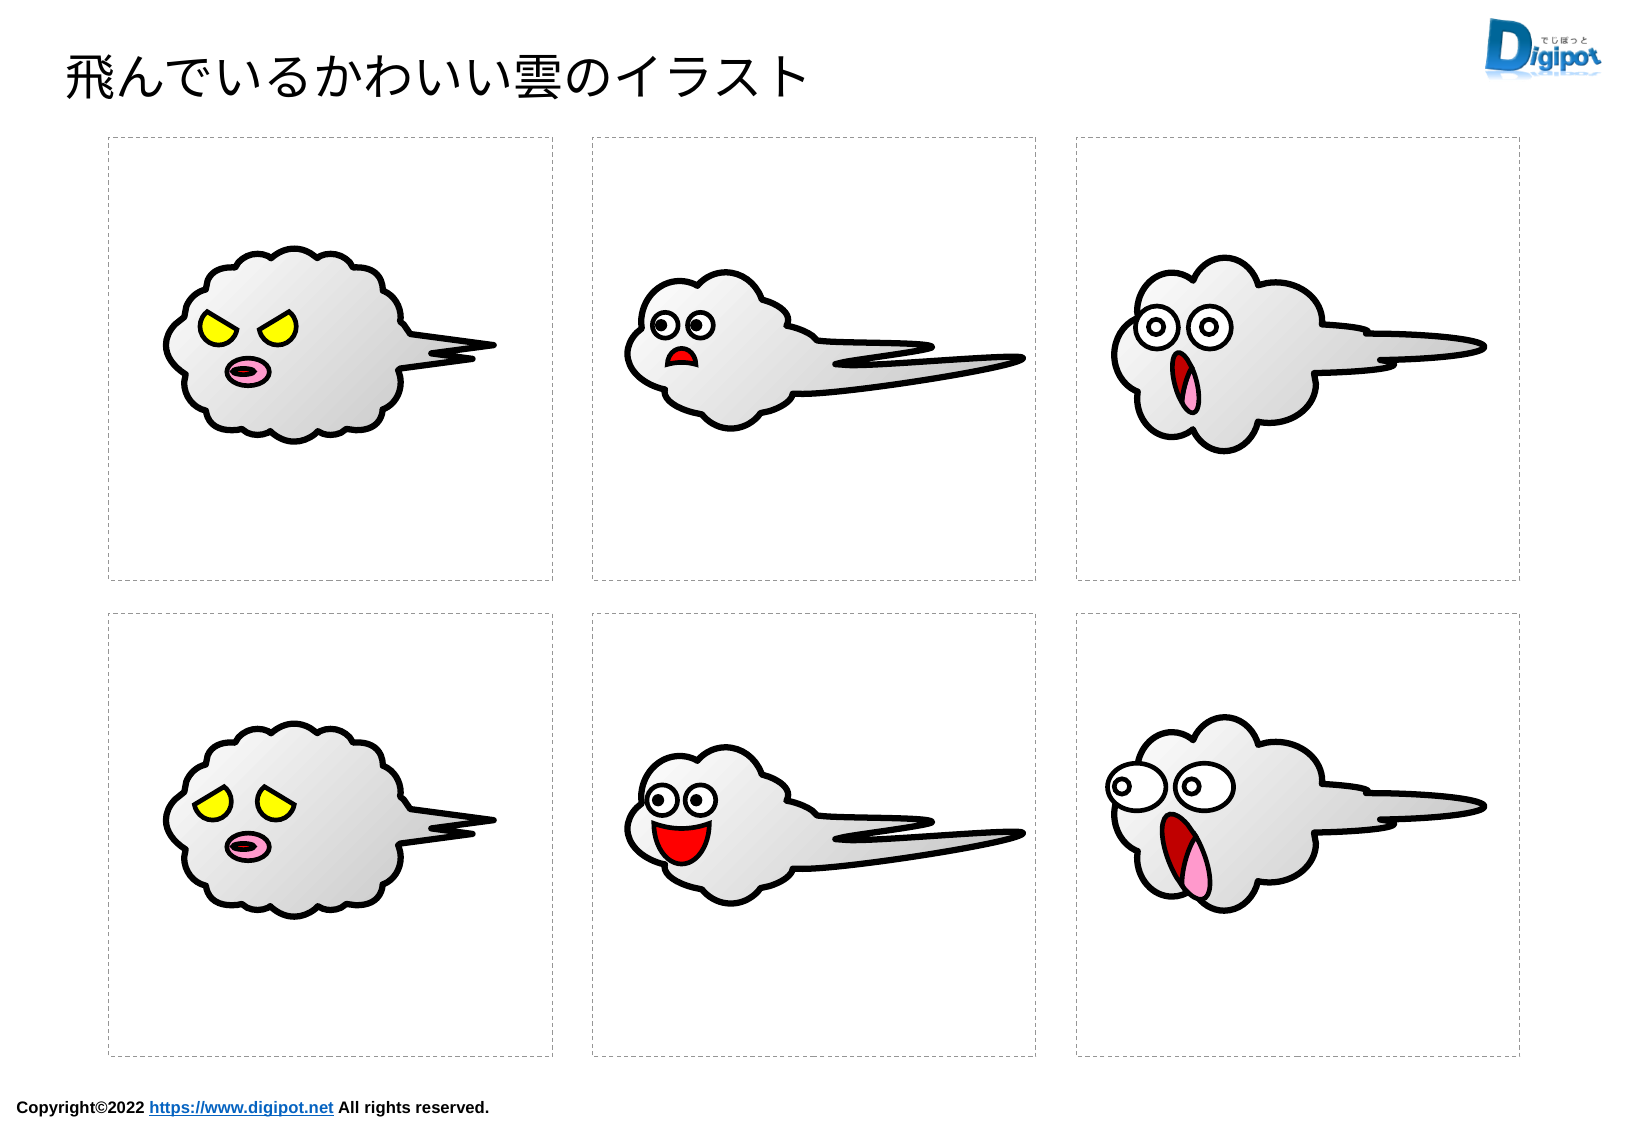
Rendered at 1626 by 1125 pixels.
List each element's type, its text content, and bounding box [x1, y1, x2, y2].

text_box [165, 248, 494, 442]
text_box 飛んでいるかわいい雲のイラスト [50, 38, 828, 113]
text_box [1114, 257, 1485, 452]
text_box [1107, 717, 1485, 911]
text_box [627, 747, 1023, 904]
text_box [627, 272, 1023, 429]
picture [1485, 18, 1602, 82]
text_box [165, 723, 494, 917]
